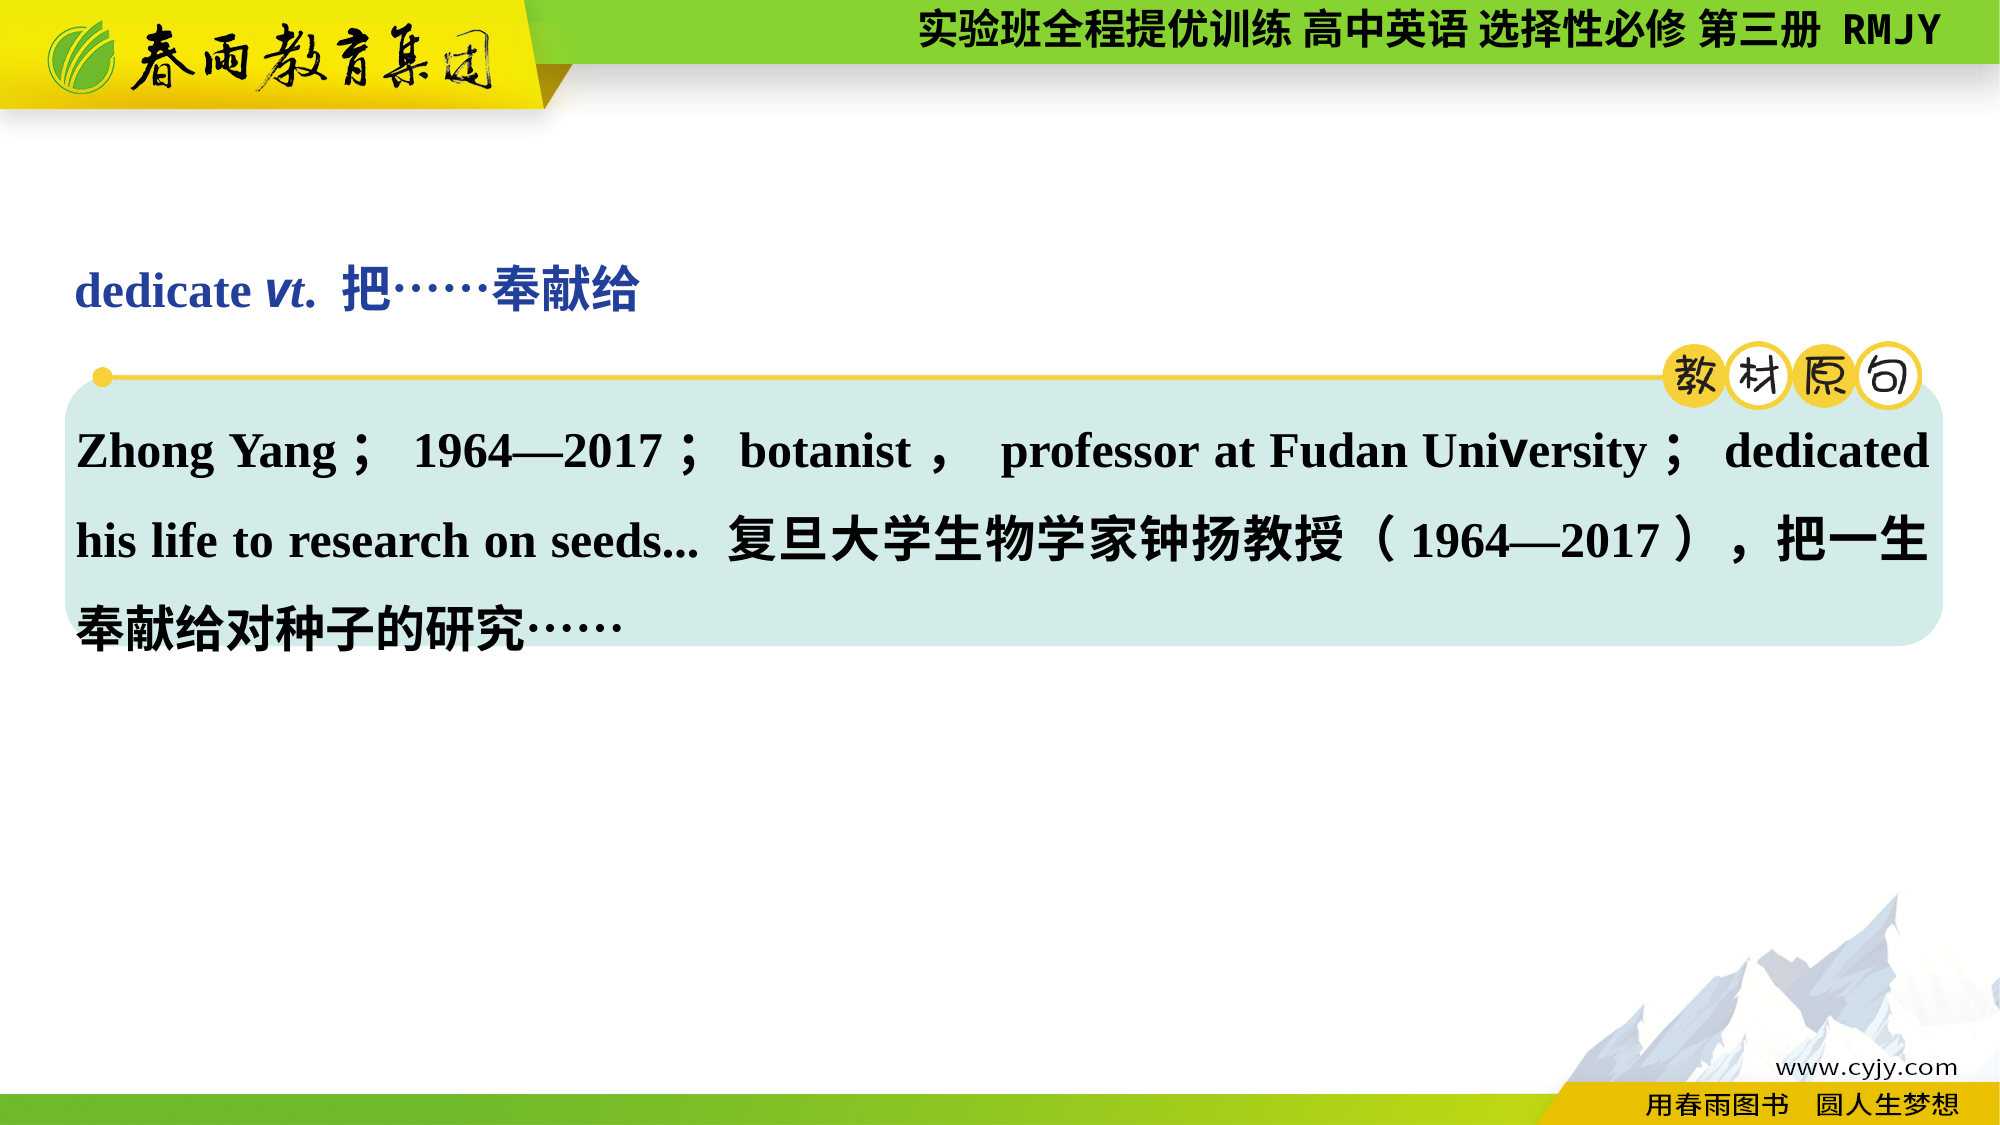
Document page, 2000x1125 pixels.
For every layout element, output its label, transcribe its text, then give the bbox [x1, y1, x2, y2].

list dedicate vt. 把……奉献给 [59, 219, 1944, 317]
picture [0, 0, 2000, 1125]
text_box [92, 340, 1923, 440]
text_box Zhong Yang；1964—2017；botanist， professor at Fudan University；dedicated his life to research on seeds... 复旦大学生物学家钟扬教授（1964—2017），把一生奉献给对种子的研究…… [60, 380, 1945, 666]
